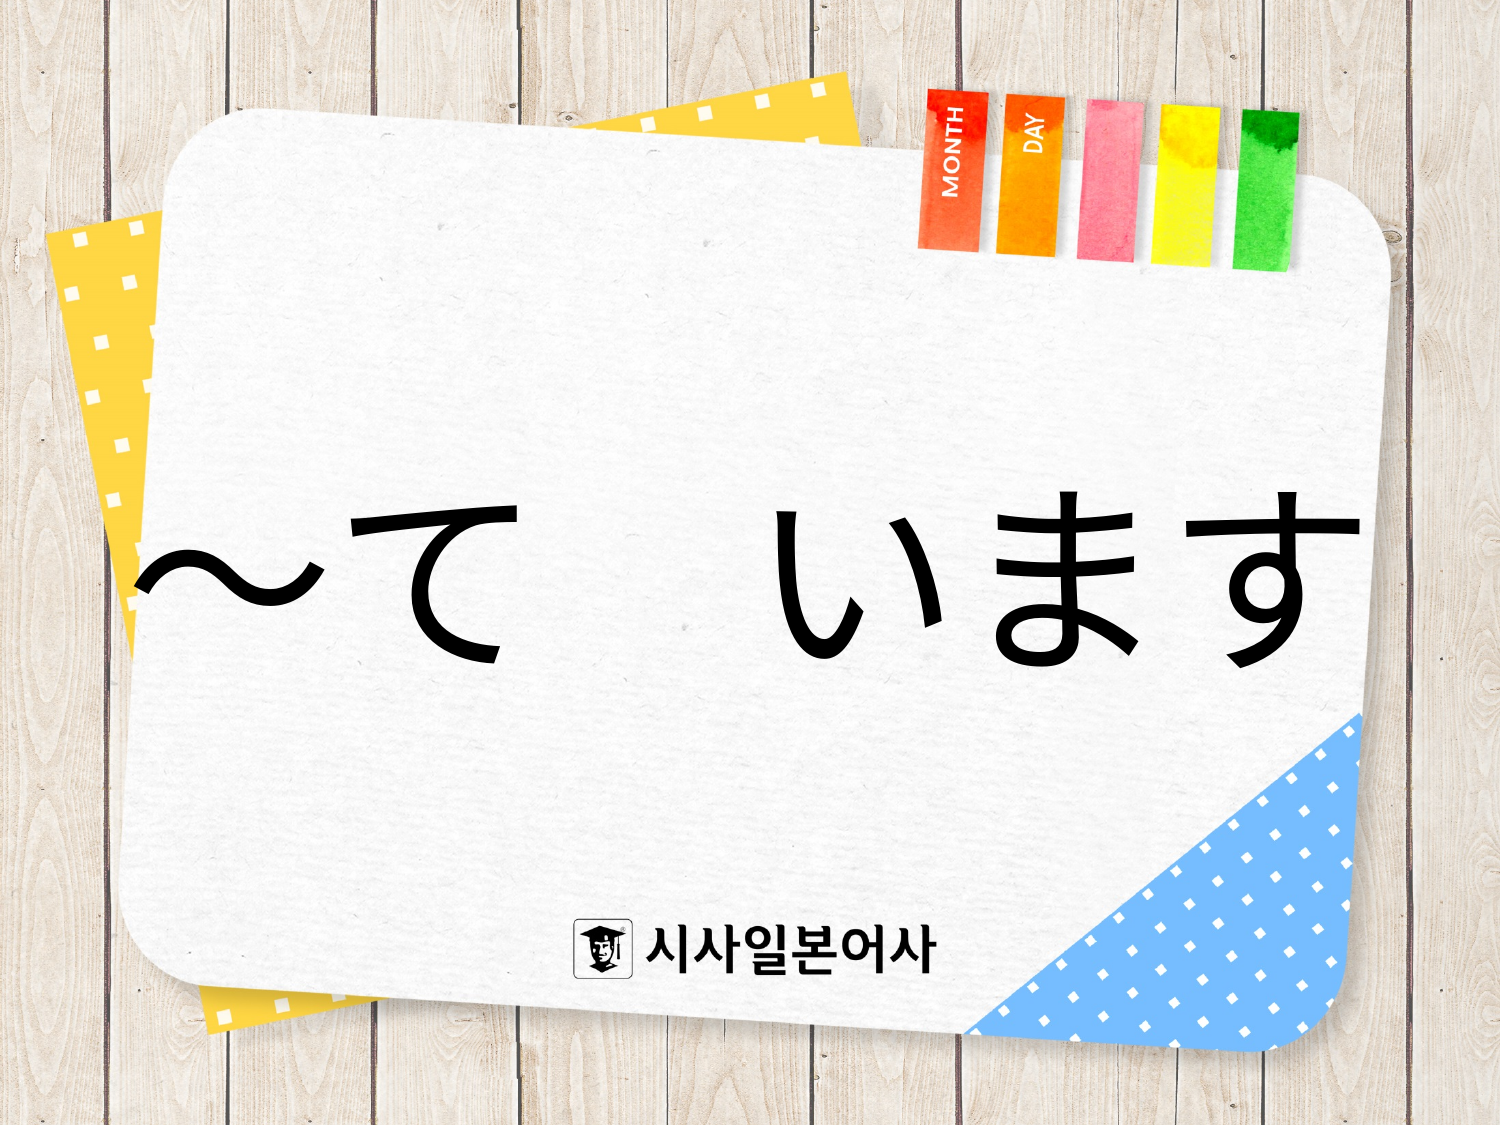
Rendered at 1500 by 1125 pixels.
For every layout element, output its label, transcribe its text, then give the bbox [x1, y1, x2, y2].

picture [0, 0, 1500, 1125]
title ～て います [75, 338, 1425, 811]
